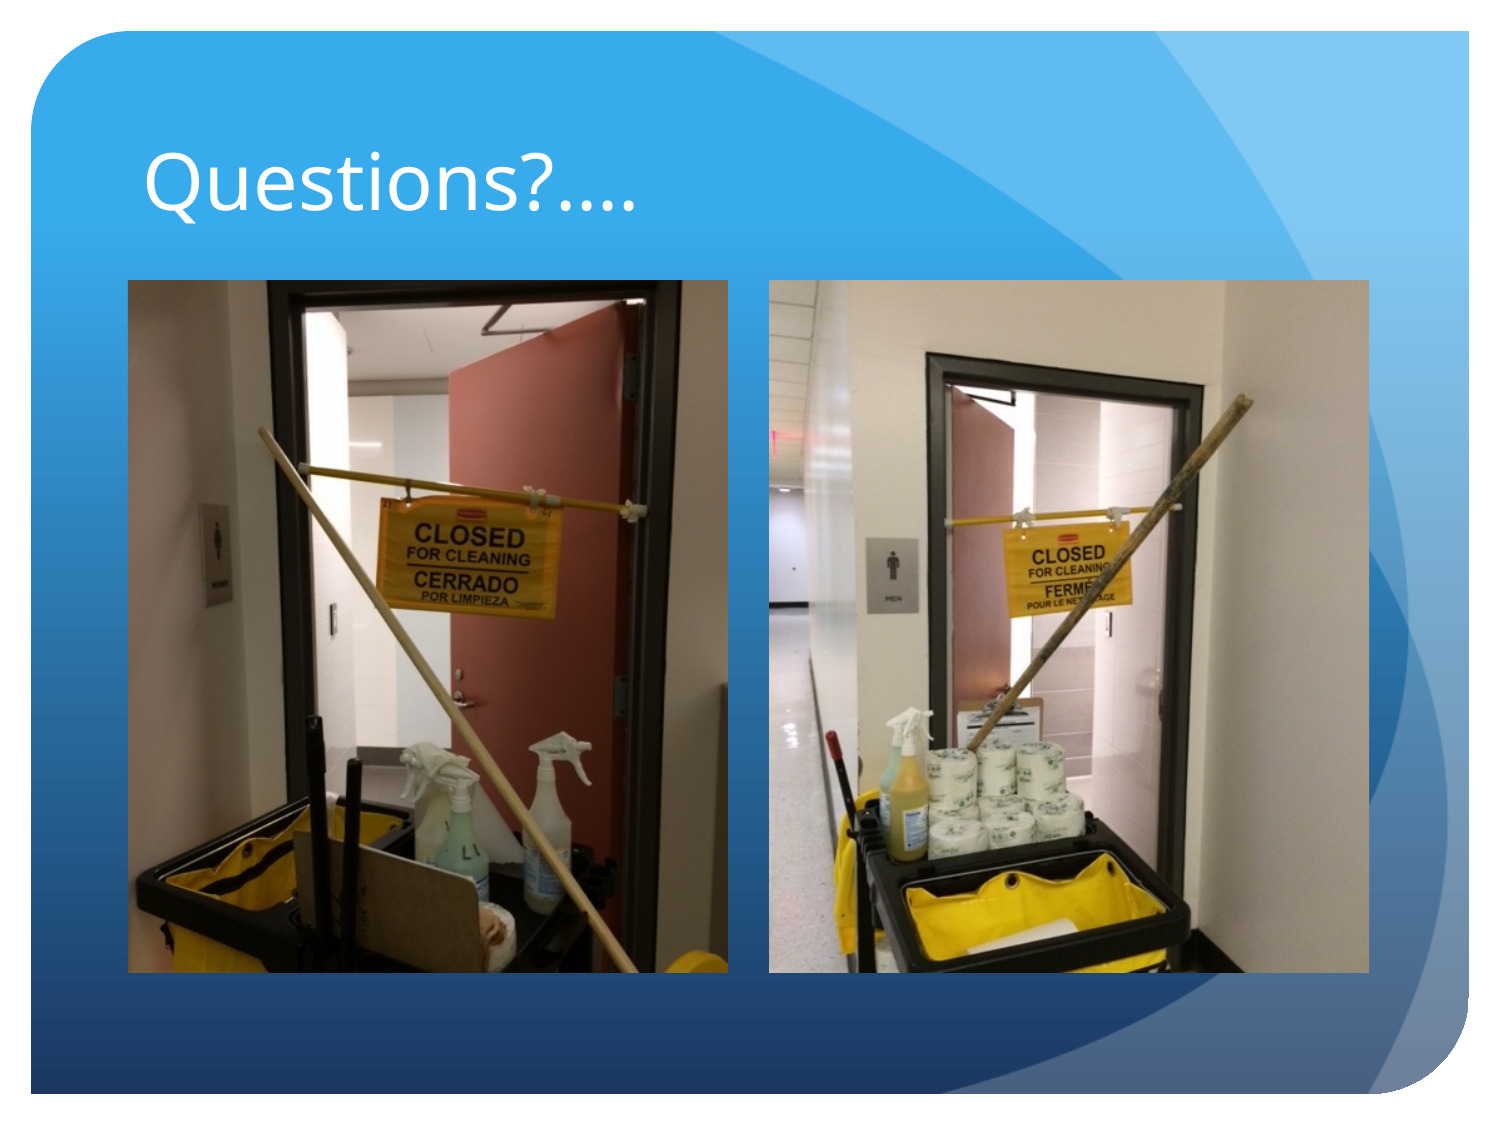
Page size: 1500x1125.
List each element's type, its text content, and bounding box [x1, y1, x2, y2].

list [127, 280, 729, 973]
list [768, 280, 1370, 973]
picture [24, 30, 1473, 1094]
title Questions?.... [127, 62, 1372, 234]
